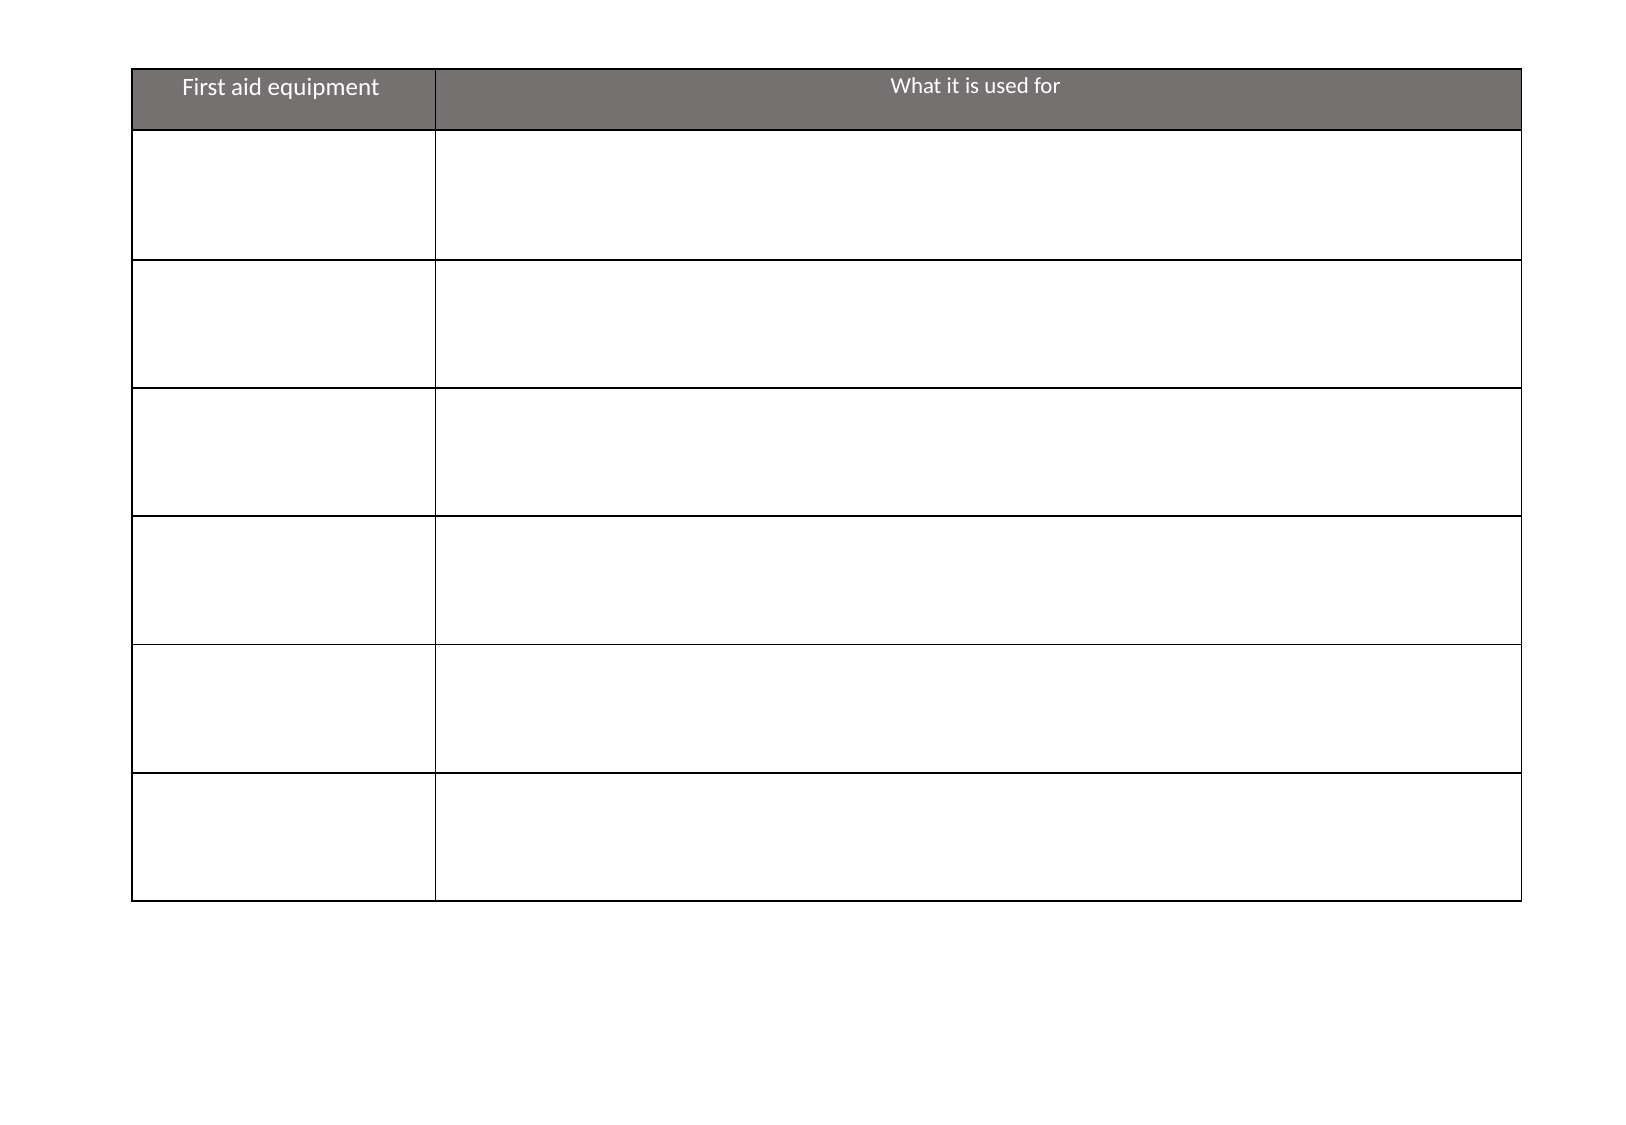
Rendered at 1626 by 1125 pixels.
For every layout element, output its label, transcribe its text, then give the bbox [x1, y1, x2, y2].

table_header First aid equipment [133, 70, 435, 129]
table_cell [133, 517, 435, 644]
table_cell [436, 774, 1521, 900]
table_cell [133, 389, 435, 515]
table_cell [133, 131, 435, 259]
table_cell [436, 517, 1521, 644]
table_cell [133, 645, 435, 772]
table_cell [436, 261, 1521, 387]
table_cell [133, 261, 435, 387]
table_cell [436, 131, 1521, 259]
table_cell [436, 645, 1521, 772]
table_header What it is used for [436, 70, 1521, 129]
table_cell [133, 774, 435, 900]
table_cell [436, 389, 1521, 515]
